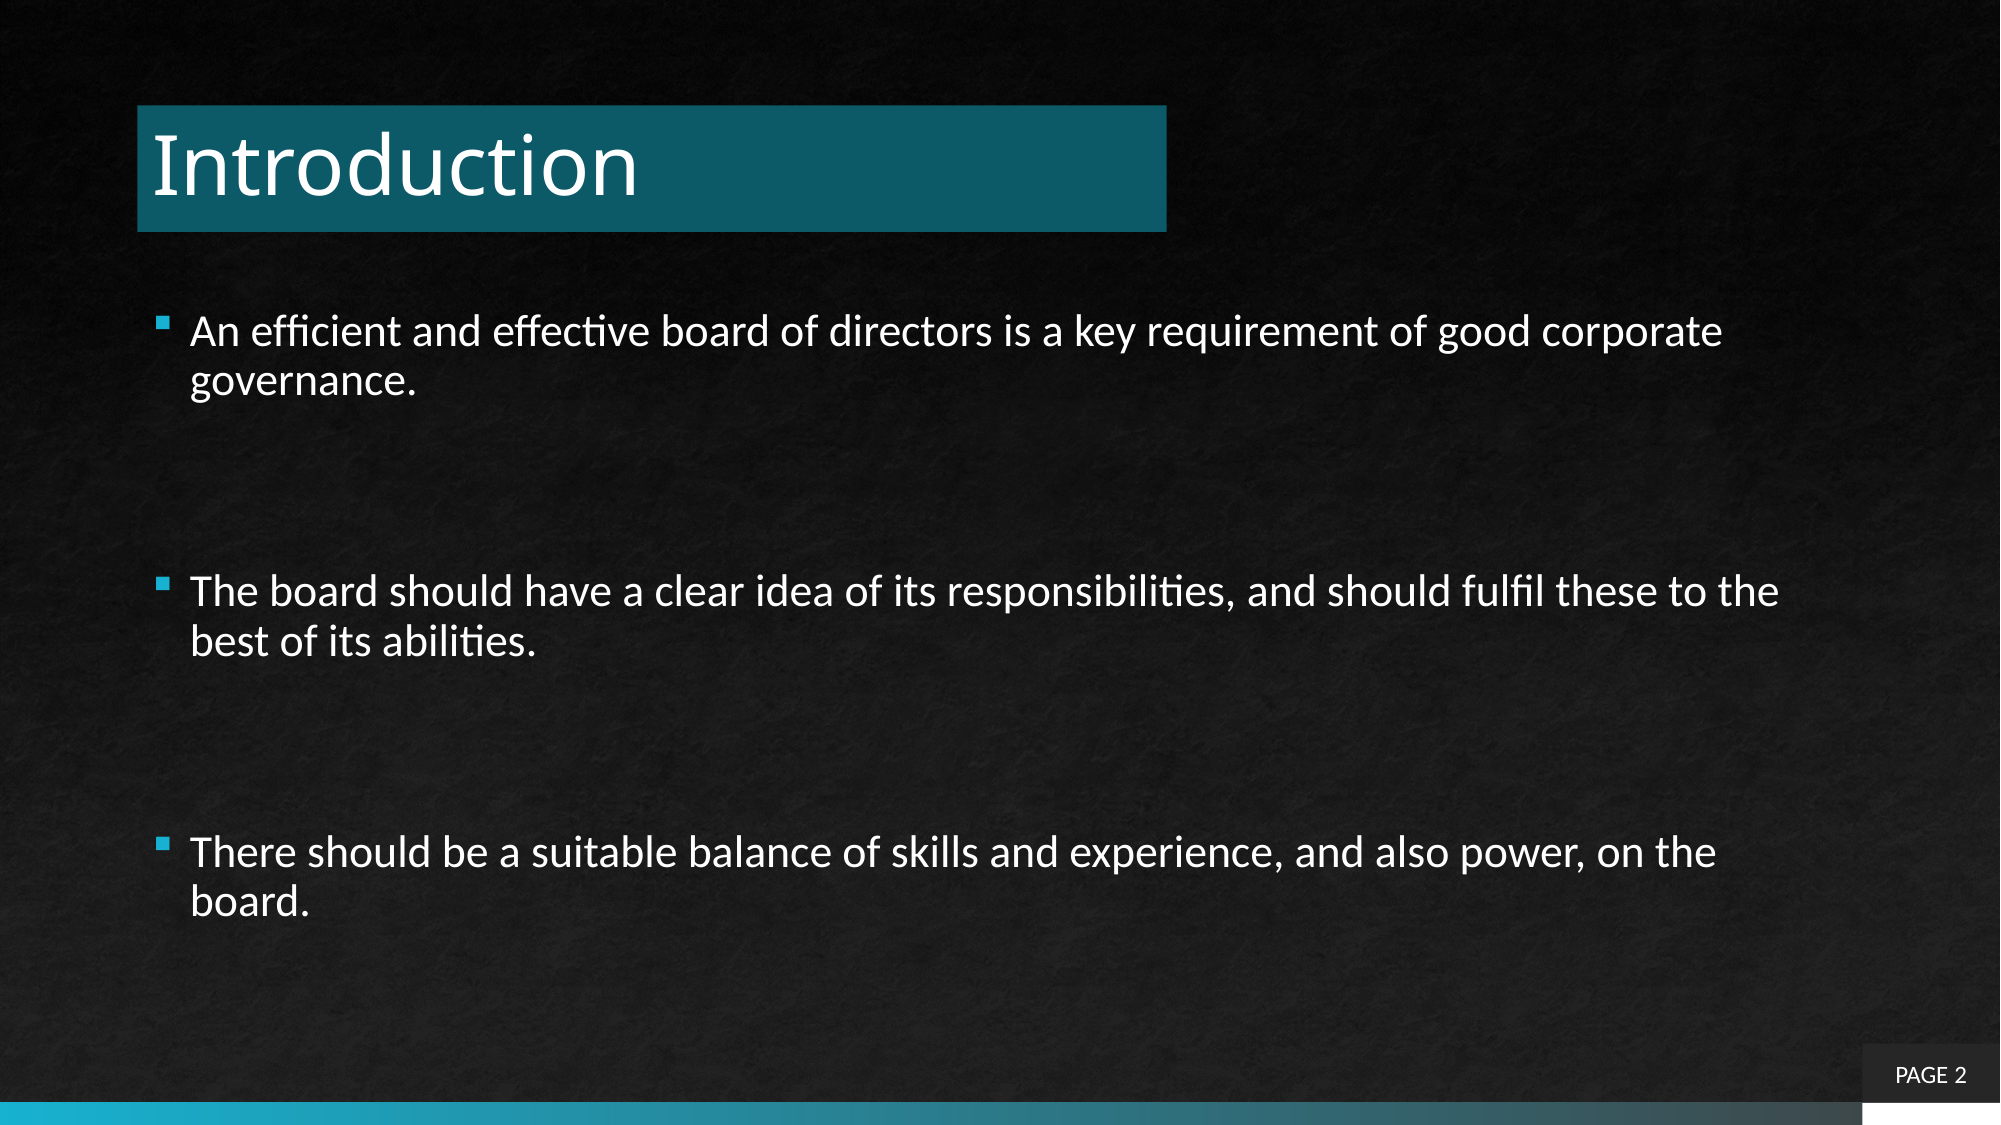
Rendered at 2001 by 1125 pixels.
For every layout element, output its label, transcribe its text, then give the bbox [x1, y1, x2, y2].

picture [0, 0, 2000, 1103]
title Introduction [137, 105, 1167, 232]
slide_number PAGE 2 [1862, 1043, 2000, 1103]
list An efﬁcient and effective board of directors is a key requirement of good corporate governance. The board should have a clear idea of its responsibilities, and should fulﬁl these to the best of its abilities. There should be a suitable balance of skills and experience, and also power, on the board. [137, 299, 1863, 1014]
